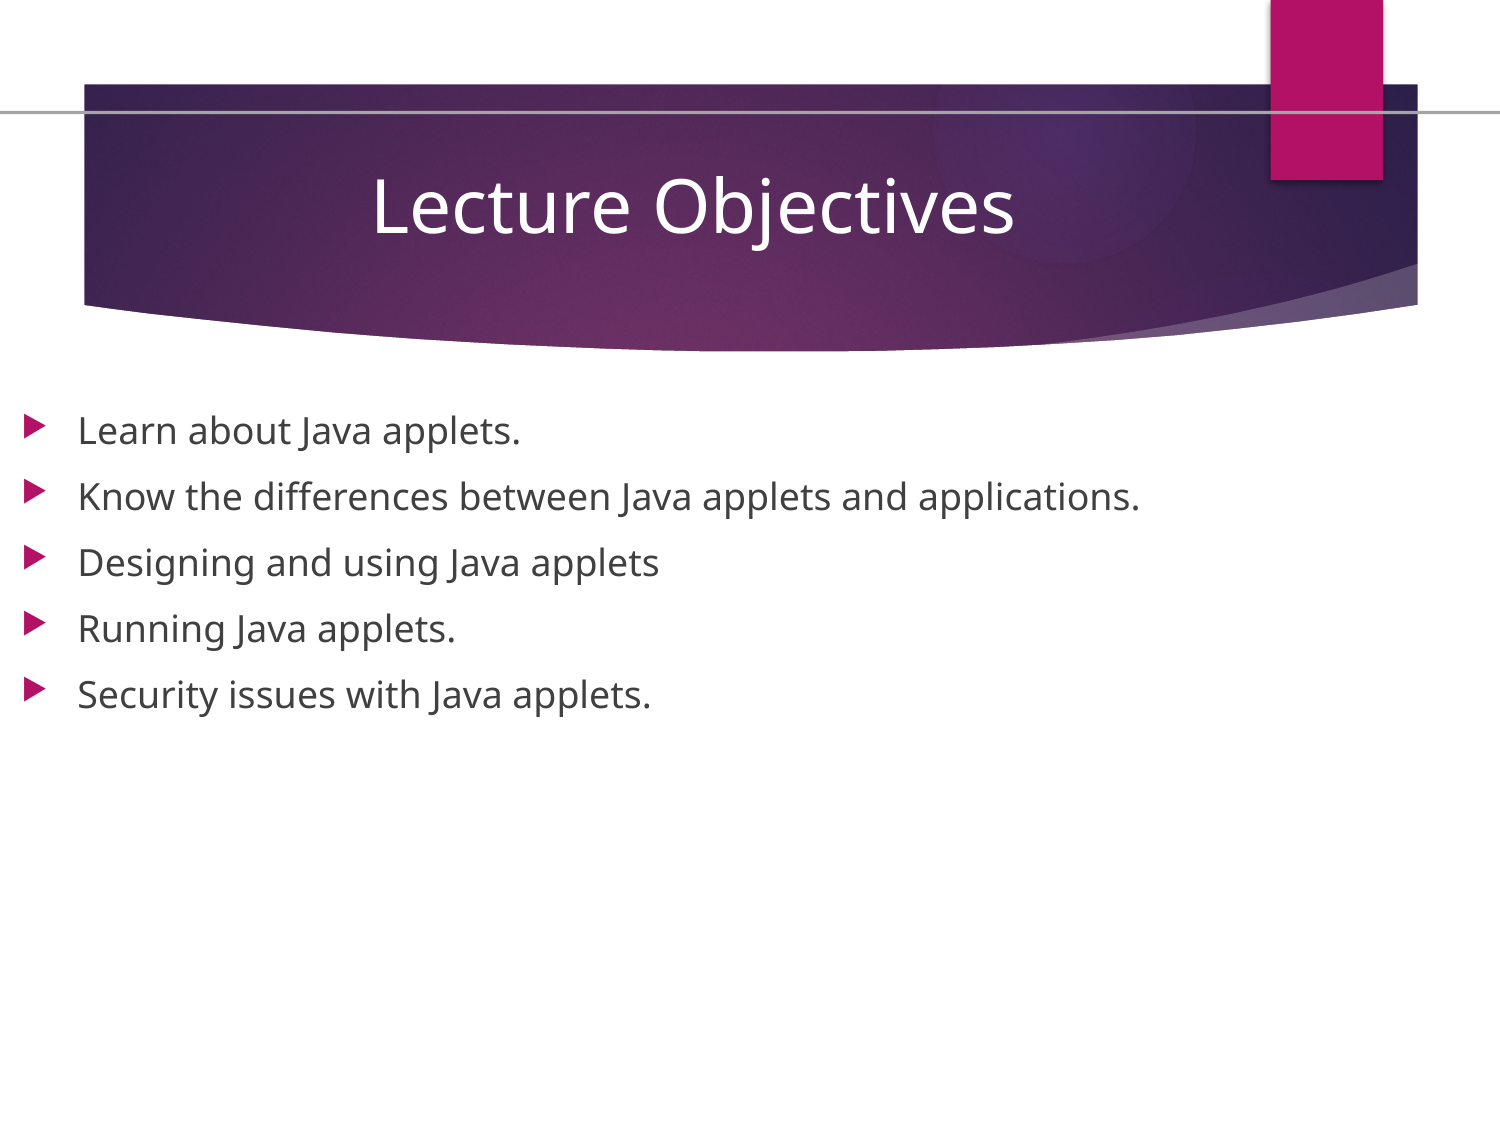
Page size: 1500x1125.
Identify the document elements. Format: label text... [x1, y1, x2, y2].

title Lecture Objectives [0, 151, 1438, 257]
list Learn about Java applets. Know the differences between Java applets and applications. Designing and using Java applets Running Java applets. Security issues with Java applets. [6, 399, 1500, 1125]
